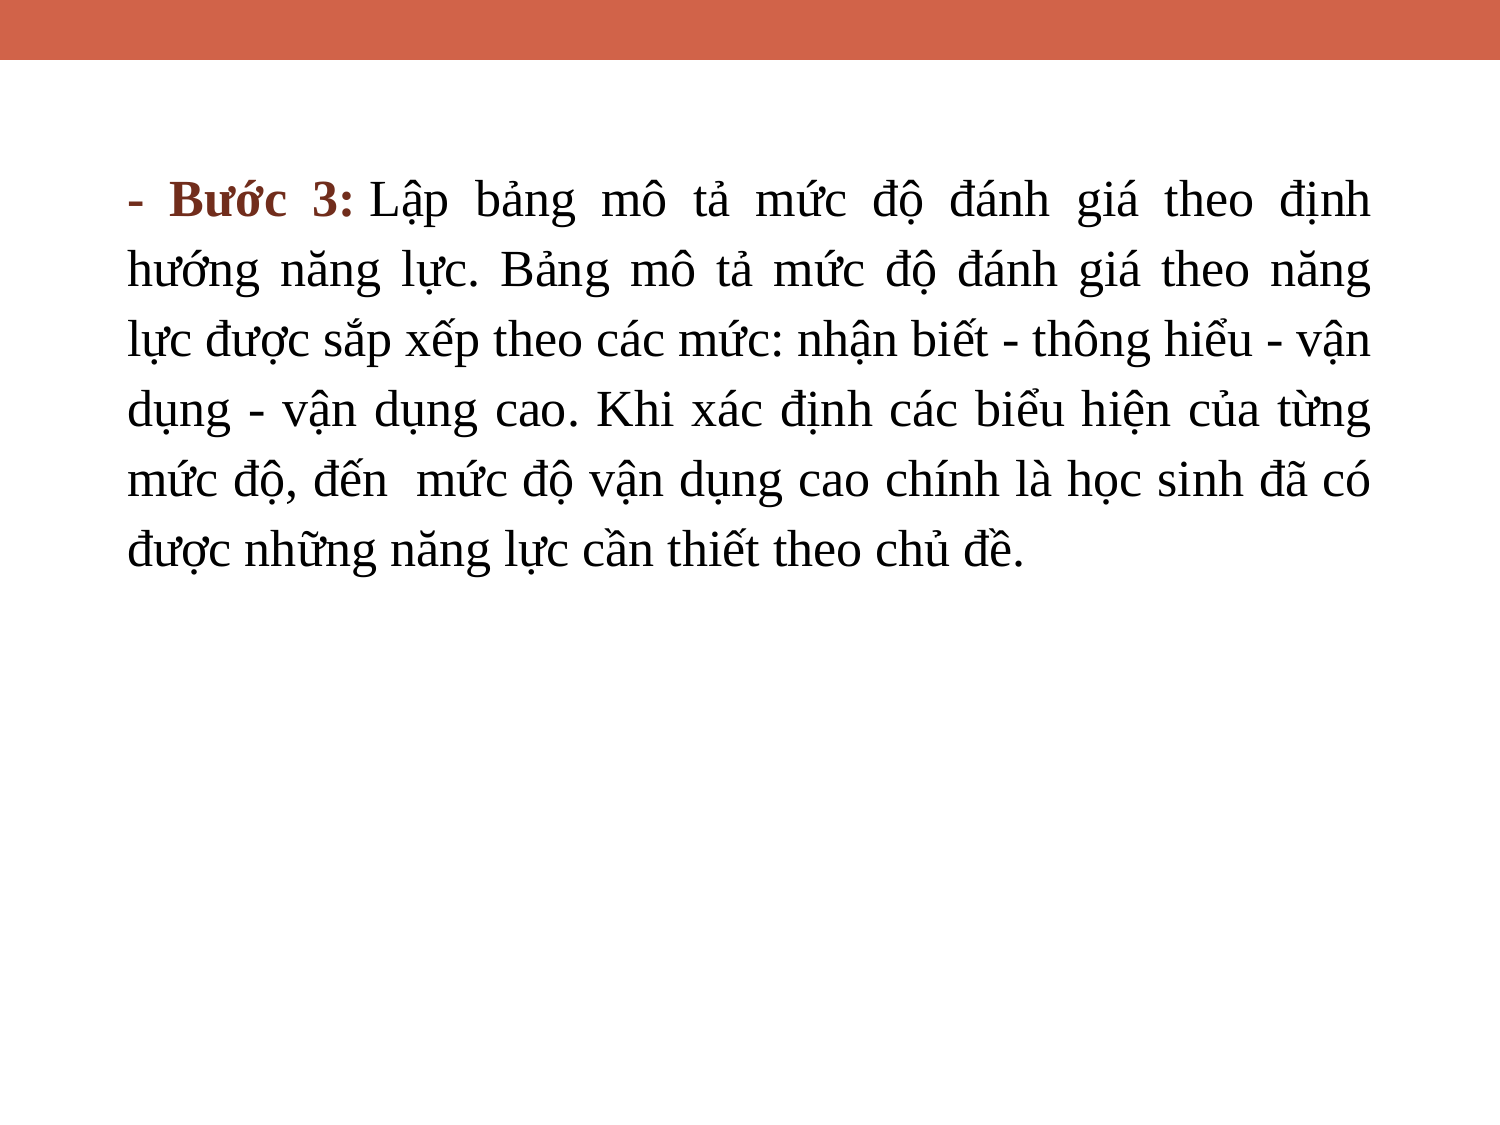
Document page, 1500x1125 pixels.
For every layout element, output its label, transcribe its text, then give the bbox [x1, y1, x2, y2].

text_box - Bước 3: Lập bảng mô tả mức độ đánh giá theo định hướng năng lực. Bảng mô tả mức độ đánh giá theo năng lực được sắp xếp theo các mức: nhận biết - thông hiểu - vận dụng - vận dụng cao. Khi xác định các biểu hiện của từng mức độ, đến mức độ vận dụng cao chính là học sinh đã có được những năng lực cần thiết theo chủ đề. [112, 149, 1388, 585]
